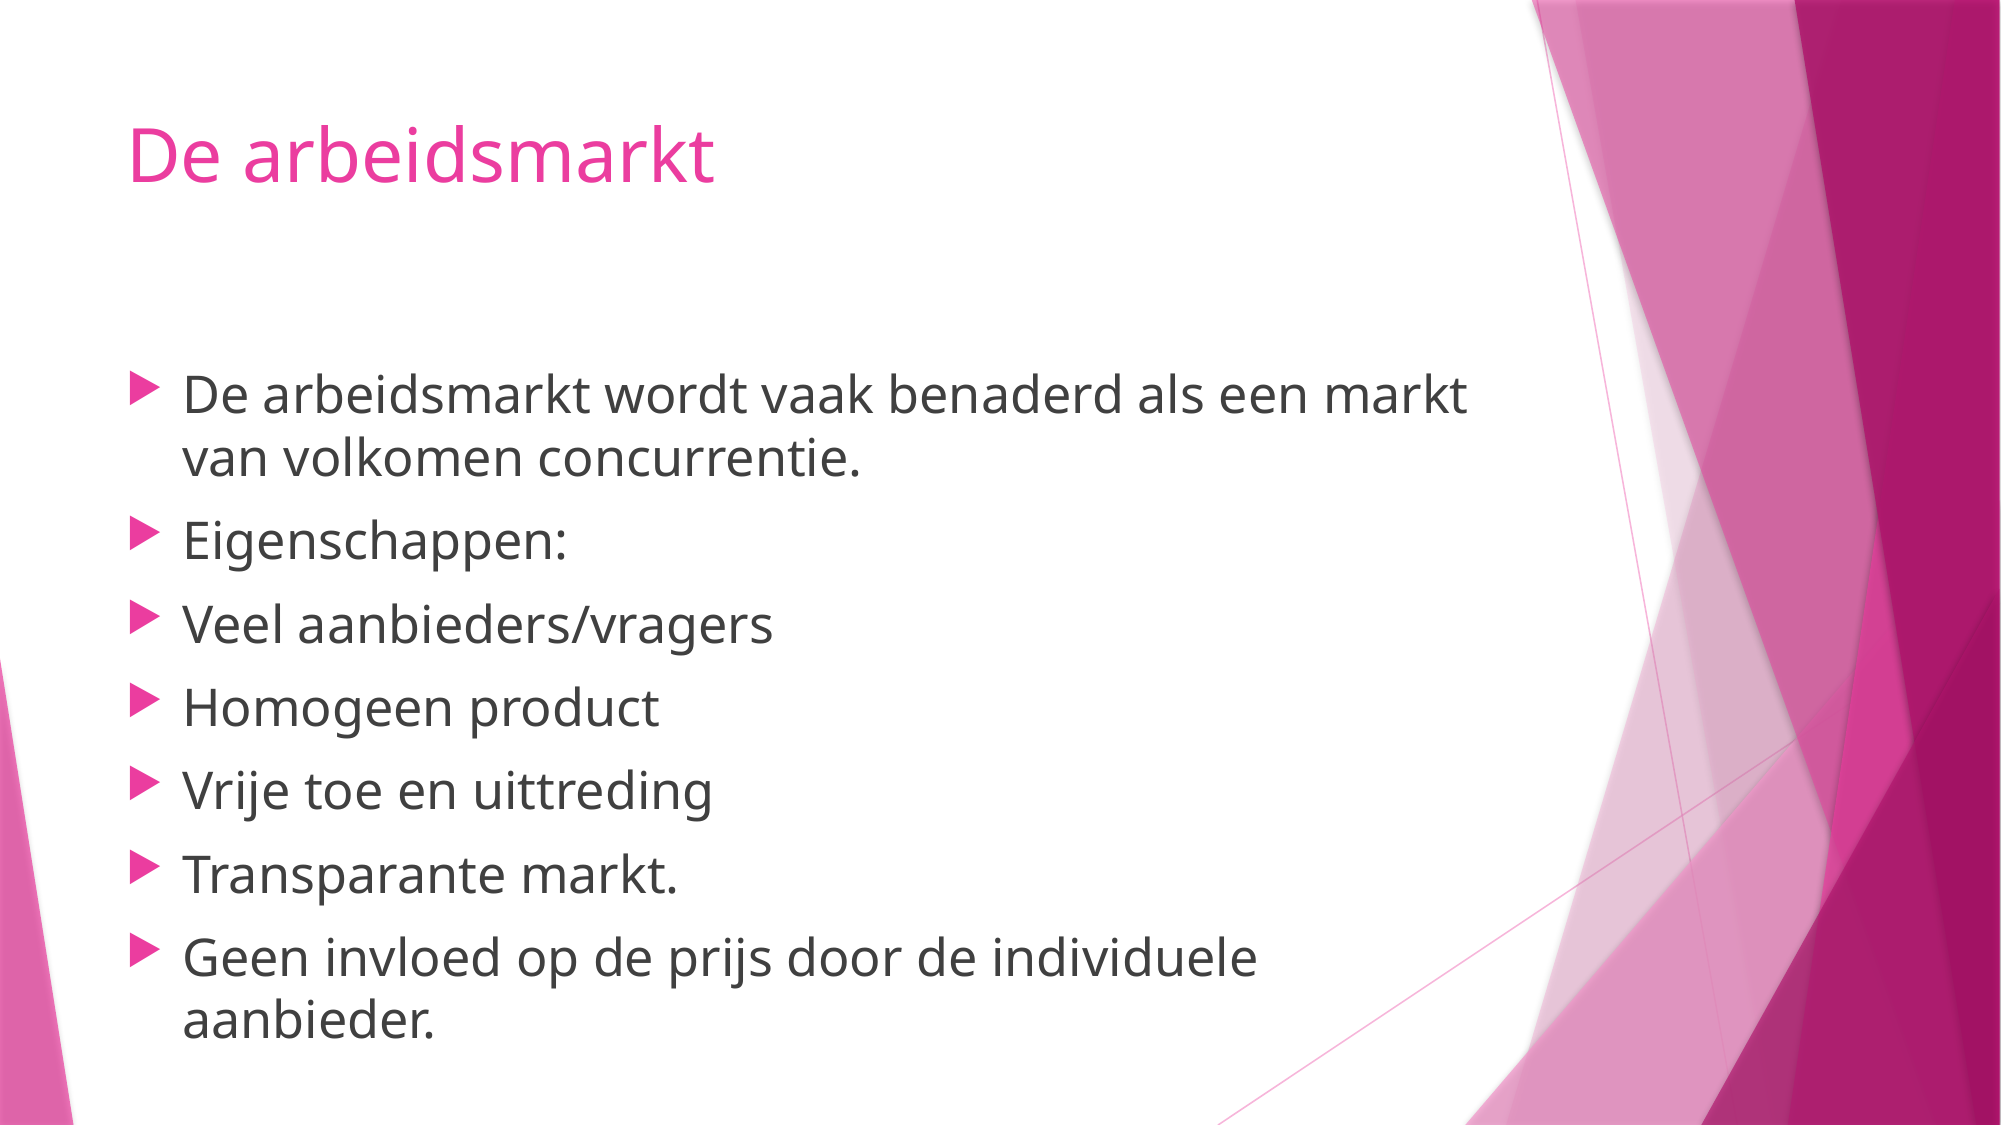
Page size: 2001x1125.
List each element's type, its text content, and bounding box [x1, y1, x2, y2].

list De arbeidsmarkt wordt vaak benaderd als een markt van volkomen concurrentie. Eigenschappen: Veel aanbieders/vragers Homogeen product Vrije toe en uittreding Transparante markt. Geen invloed op de prijs door de individuele aanbieder. [111, 354, 1522, 992]
title De arbeidsmarkt [111, 99, 1522, 317]
